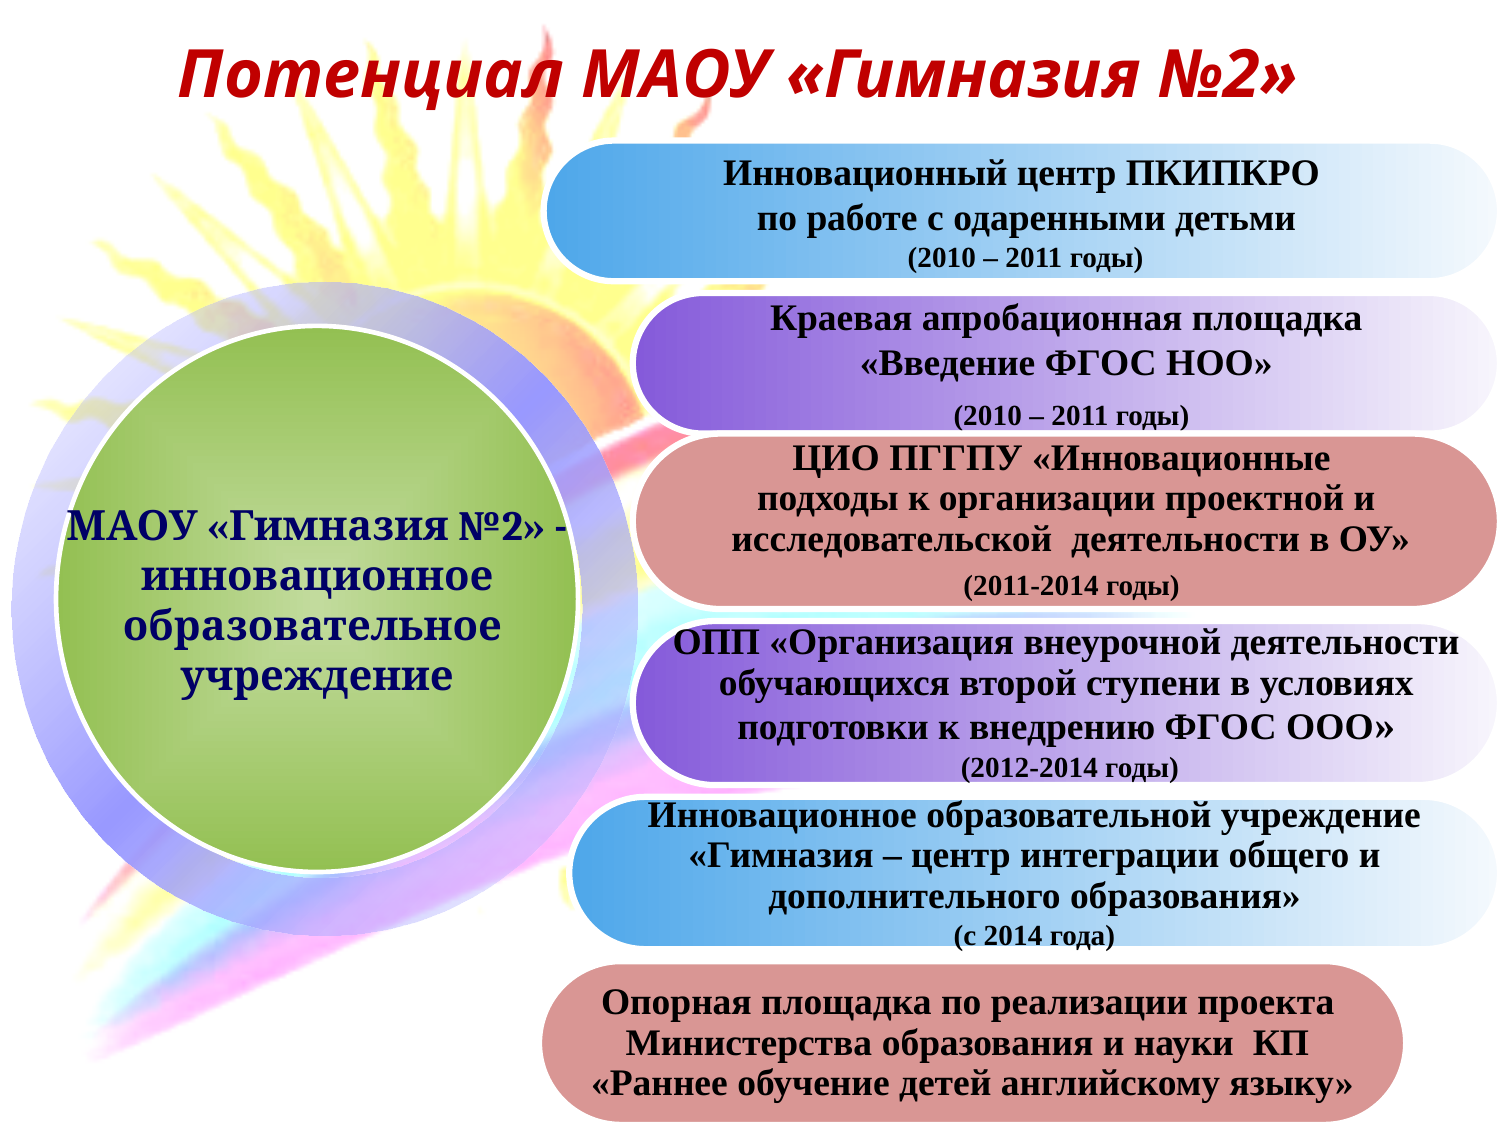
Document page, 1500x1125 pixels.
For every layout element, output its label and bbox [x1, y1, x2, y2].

picture [0, 0, 1500, 1114]
text_box [11, 140, 1500, 950]
